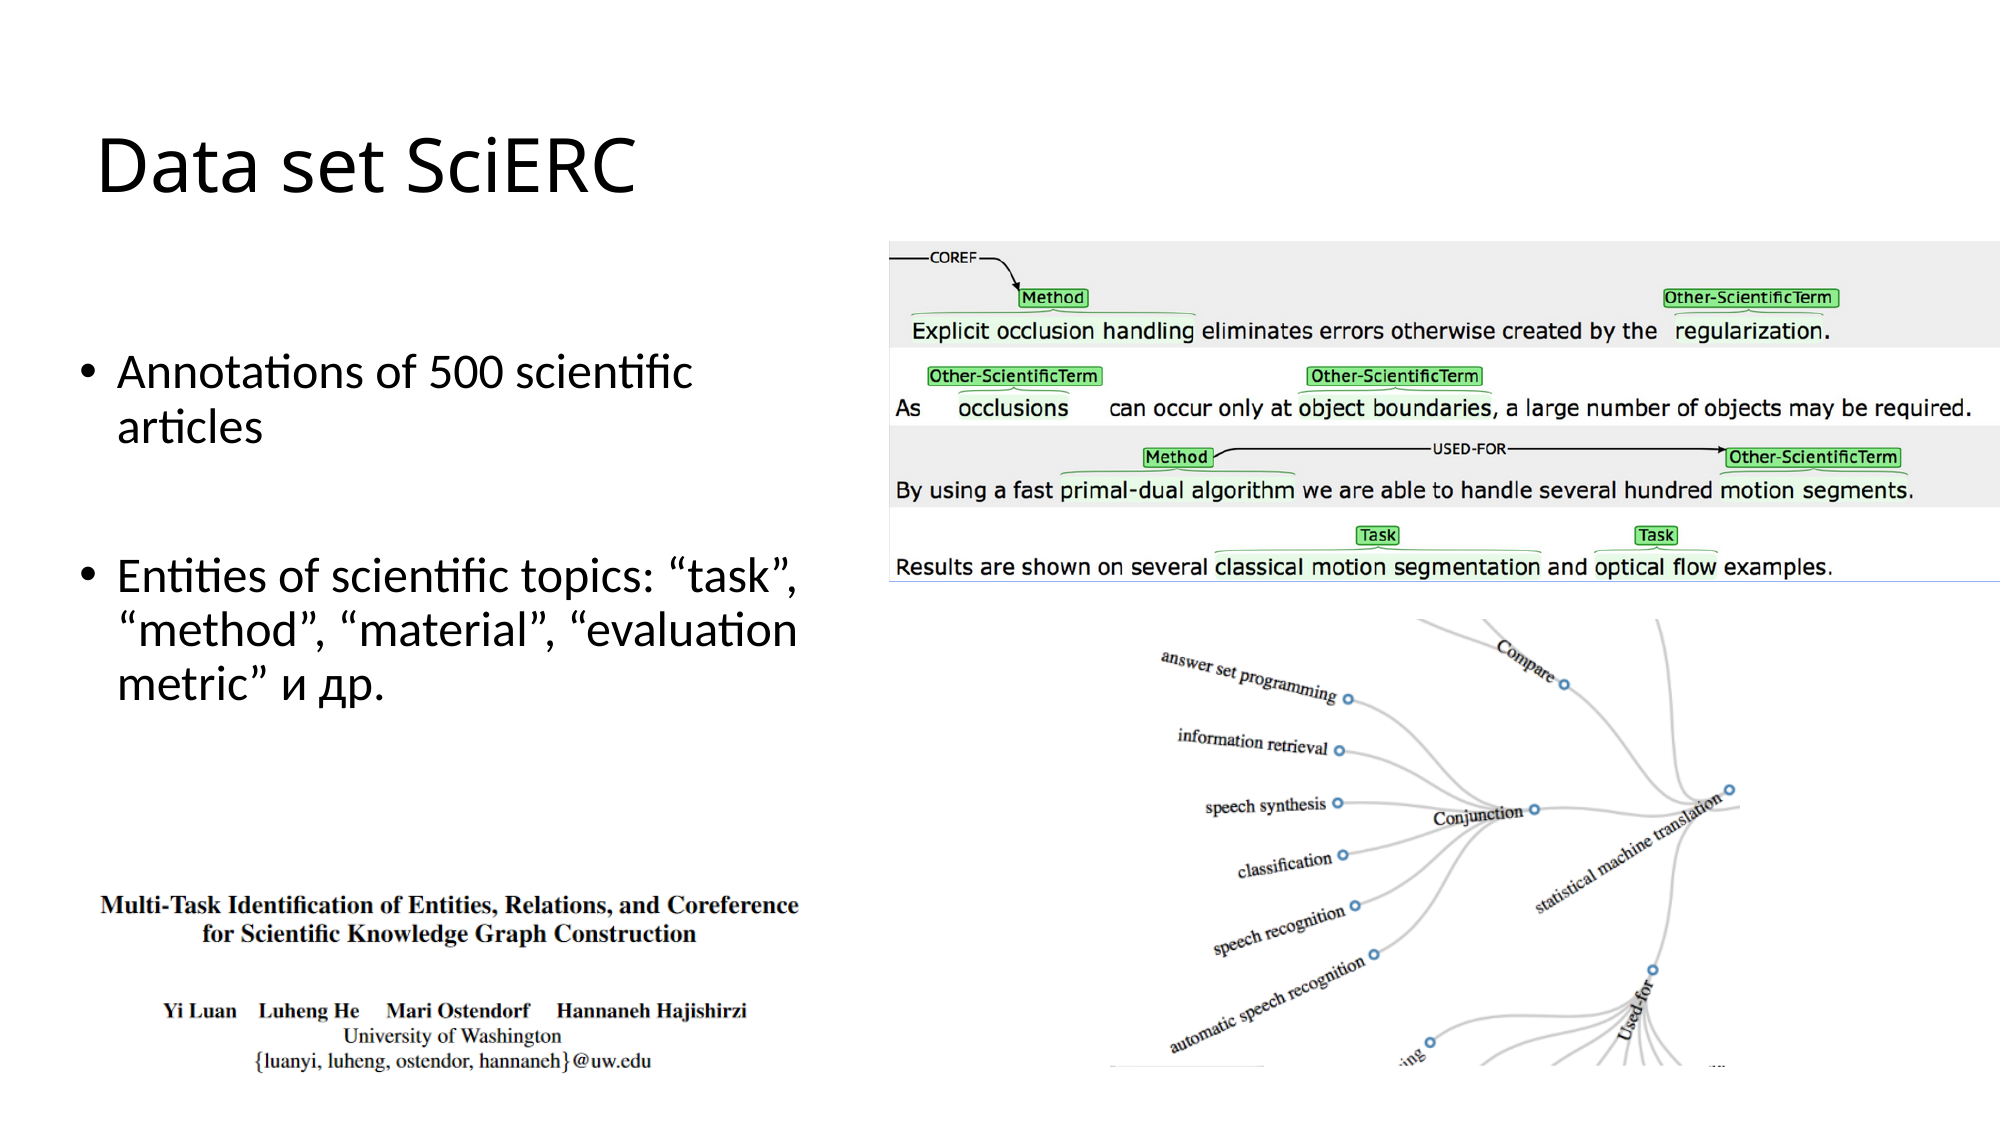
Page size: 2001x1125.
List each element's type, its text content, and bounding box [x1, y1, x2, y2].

text_box Data set SciERC [80, 59, 1751, 278]
picture [889, 241, 2000, 582]
picture [92, 883, 818, 1100]
list Annotations of 500 scientific articles Entities of scientific topics: “task”, “method”, “material”, “evaluation metric” и др. [64, 338, 846, 1053]
picture [1110, 619, 1740, 1067]
